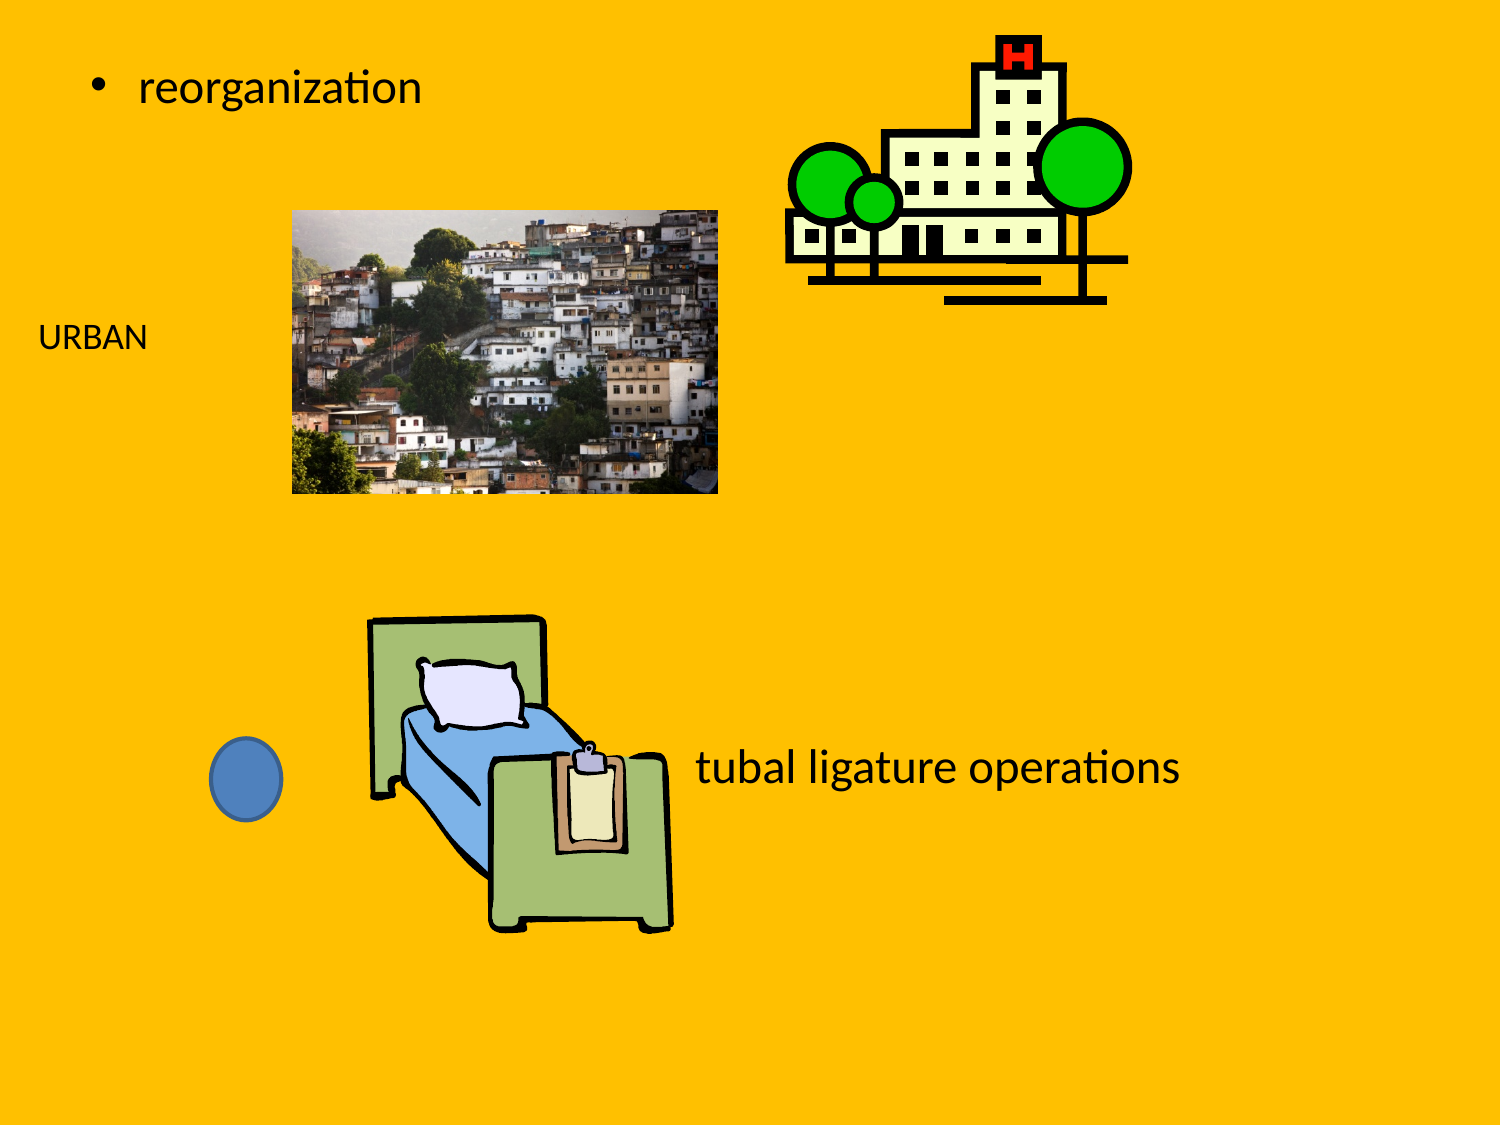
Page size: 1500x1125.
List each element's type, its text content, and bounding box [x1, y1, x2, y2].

picture [292, 210, 718, 494]
list reorganization tubal ligature operations [75, 46, 1425, 1005]
picture [784, 34, 1133, 305]
text_box [208, 736, 284, 823]
text_box URBAN [23, 304, 270, 365]
picture [362, 609, 680, 940]
